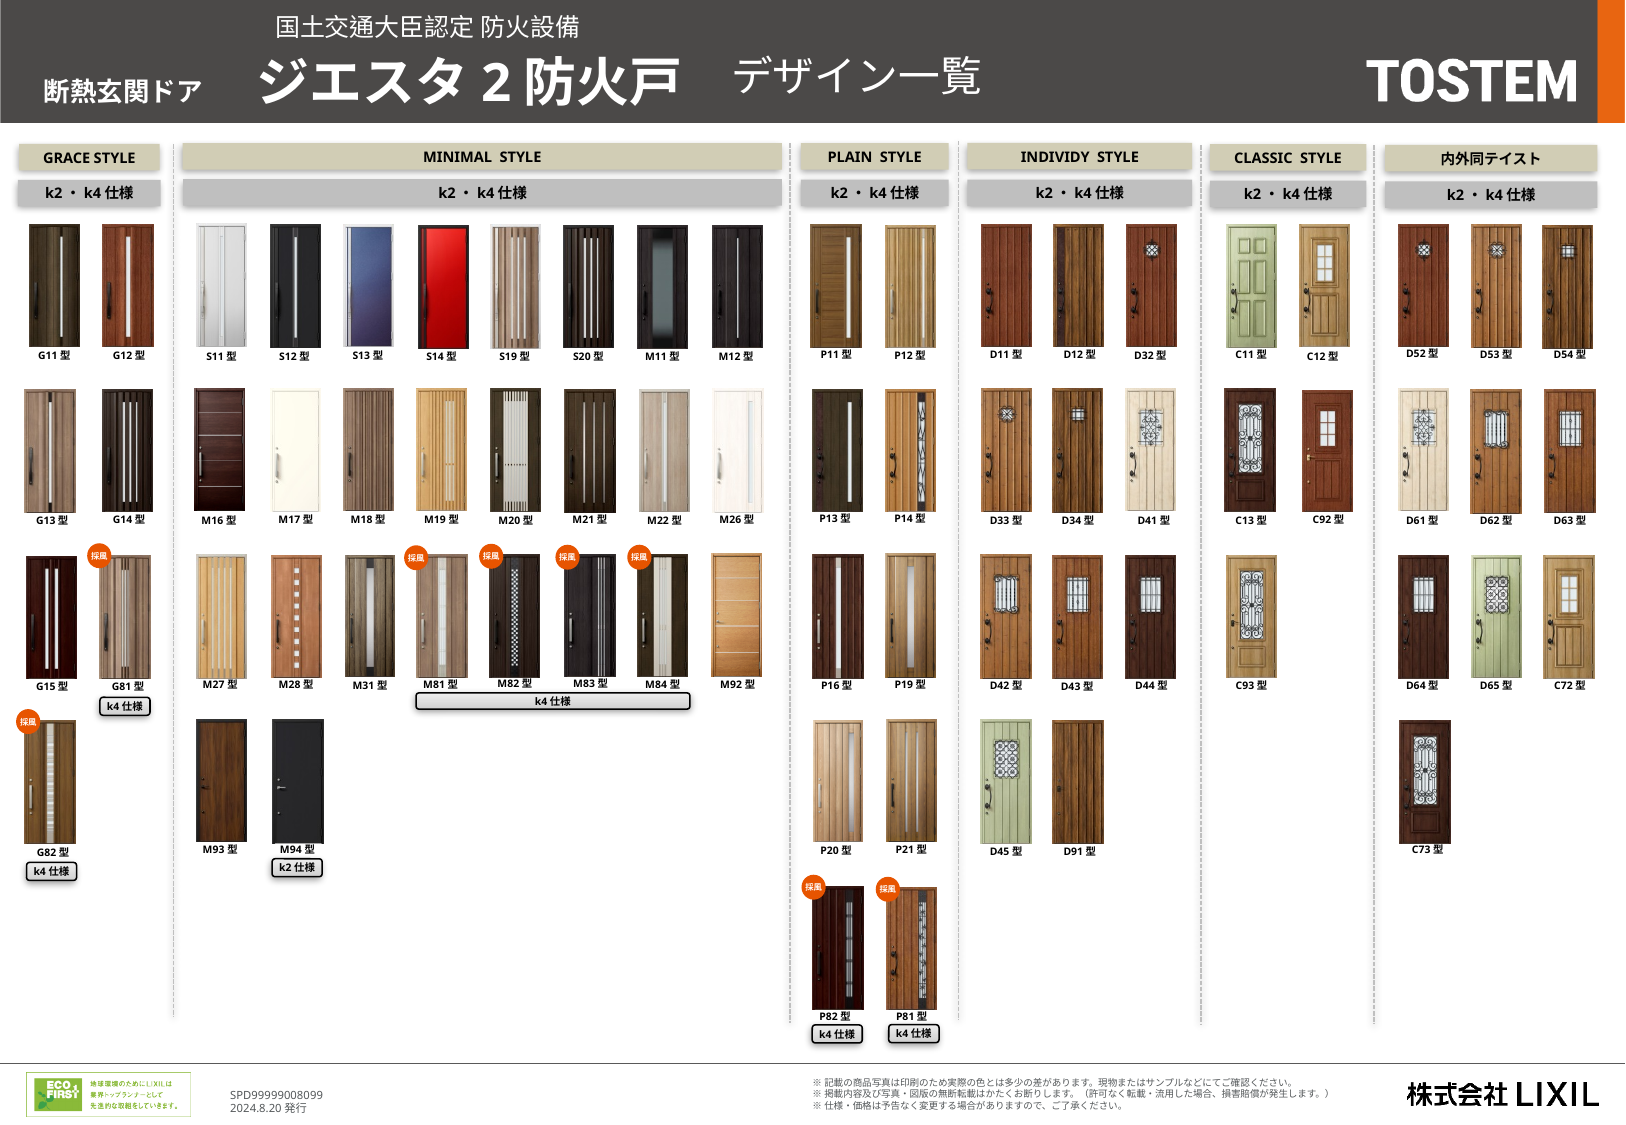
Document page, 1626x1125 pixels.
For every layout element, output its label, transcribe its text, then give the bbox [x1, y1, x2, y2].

text_box S11型 [180, 342, 253, 370]
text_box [1112, 387, 1195, 535]
text_box k2・k4仕様 [800, 179, 949, 207]
text_box P21型 [870, 835, 952, 864]
text_box 採風 [799, 872, 828, 901]
text_box INDIVIDY STYLE [967, 142, 1193, 170]
picture [712, 225, 763, 348]
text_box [1279, 224, 1366, 371]
picture [417, 224, 469, 349]
text_box k2・k4仕様 [17, 179, 161, 207]
text_box D64型 [1381, 671, 1450, 700]
text_box M17型 [255, 505, 322, 534]
picture [489, 224, 542, 349]
picture [26, 1072, 191, 1117]
picture [1052, 719, 1104, 844]
text_box D54型 [1542, 341, 1611, 369]
picture [490, 388, 542, 512]
picture [1051, 554, 1104, 679]
picture [196, 223, 248, 348]
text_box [1109, 224, 1192, 370]
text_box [869, 389, 951, 534]
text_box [795, 223, 871, 369]
text_box S13型 [327, 341, 409, 369]
text_box P13型 [795, 505, 864, 533]
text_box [473, 543, 550, 698]
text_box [1037, 388, 1110, 535]
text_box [256, 719, 339, 877]
picture [886, 886, 938, 1011]
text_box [965, 223, 1037, 370]
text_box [1455, 223, 1538, 369]
text_box M11型 [621, 342, 695, 370]
text_box k4仕様 [25, 861, 78, 882]
text_box k4仕様 [887, 1023, 940, 1044]
text_box M12型 [695, 342, 777, 370]
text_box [179, 554, 256, 699]
picture [812, 719, 863, 842]
text_box MINIMAL STYLE [182, 142, 783, 170]
text_box M20型 [487, 520, 543, 534]
text_box SPD99999008099 2024.8.20発行 [230, 1087, 375, 1116]
picture [886, 719, 937, 842]
text_box D45型 [965, 837, 1039, 865]
text_box P19型 [869, 671, 951, 699]
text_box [1110, 554, 1193, 701]
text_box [1210, 554, 1293, 700]
text_box 採風 [85, 542, 114, 555]
picture [811, 389, 863, 512]
picture [1542, 224, 1593, 349]
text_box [1210, 388, 1288, 535]
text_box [1386, 720, 1469, 865]
text_box G81型 [99, 672, 169, 700]
text_box M31型 [341, 671, 411, 699]
picture [24, 720, 76, 844]
text_box S20型 [547, 342, 621, 370]
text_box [1455, 554, 1528, 700]
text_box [869, 224, 951, 370]
text_box M81型 [411, 680, 468, 698]
text_box M92型 [707, 670, 779, 698]
picture [0, 0, 1625, 123]
picture [342, 223, 394, 348]
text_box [1381, 387, 1464, 535]
text_box PLAIN STYLE [800, 142, 949, 170]
text_box M16型 [178, 506, 255, 534]
picture [711, 553, 762, 677]
text_box 採風 [13, 708, 42, 733]
picture [1544, 389, 1596, 514]
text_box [400, 388, 483, 534]
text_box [13, 223, 87, 369]
text_box S19型 [474, 342, 547, 370]
picture [1470, 389, 1522, 514]
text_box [11, 389, 86, 535]
text_box M93型 [179, 836, 251, 864]
text_box GRACE STYLE [18, 143, 160, 171]
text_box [255, 555, 337, 699]
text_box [1038, 223, 1108, 370]
text_box k4仕様 [415, 698, 691, 710]
text_box S14型 [400, 342, 474, 370]
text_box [965, 388, 1036, 535]
text_box 採風 [402, 543, 430, 572]
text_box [88, 223, 170, 369]
text_box k4仕様 [99, 696, 151, 717]
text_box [1529, 554, 1611, 700]
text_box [1210, 224, 1277, 370]
text_box デザイン一覧 [731, 50, 982, 101]
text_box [1381, 223, 1454, 368]
text_box CLASSIC STYLE [1209, 143, 1367, 171]
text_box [696, 388, 778, 535]
text_box 内外同テイスト [1384, 144, 1598, 172]
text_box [548, 389, 621, 535]
text_box D91型 [1039, 837, 1121, 865]
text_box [88, 389, 170, 535]
picture [194, 388, 245, 511]
text_box 国土交通大臣認定 防火設備 [275, 9, 659, 41]
text_box D63型 [1529, 507, 1611, 535]
picture [1407, 1082, 1599, 1106]
text_box k2・k4仕様 [182, 178, 783, 206]
picture [416, 554, 468, 678]
text_box ジエスタ2防火戸 [256, 48, 683, 112]
picture [270, 388, 322, 512]
text_box 断熱玄関ドア [43, 74, 203, 107]
picture [812, 885, 864, 1011]
picture [99, 554, 151, 680]
text_box 採風 [873, 874, 902, 903]
picture [563, 225, 614, 348]
picture [270, 224, 321, 348]
picture [344, 555, 396, 677]
text_box S12型 [253, 342, 336, 370]
text_box D43型 [1051, 687, 1105, 701]
picture [980, 719, 1032, 845]
picture [884, 553, 937, 678]
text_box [11, 555, 94, 700]
picture [1397, 554, 1449, 679]
text_box P81型 [876, 1002, 953, 1030]
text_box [1287, 389, 1370, 535]
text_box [623, 389, 693, 535]
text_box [549, 544, 632, 698]
text_box P20型 [795, 836, 877, 864]
text_box k2・k4仕様 [967, 179, 1193, 207]
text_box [327, 388, 399, 534]
picture [637, 225, 689, 349]
text_box G82型 [12, 838, 94, 866]
text_box k2・k4仕様 [1384, 181, 1598, 209]
text_box P16型 [796, 671, 869, 699]
picture [196, 719, 247, 842]
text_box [632, 544, 704, 699]
text_box k4仕様 [811, 1024, 864, 1044]
text_box D62型 [1468, 507, 1529, 535]
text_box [965, 554, 1048, 700]
text_box P82型 [794, 1002, 876, 1030]
picture [812, 554, 864, 679]
text_box k2・k4仕様 [1209, 180, 1367, 208]
